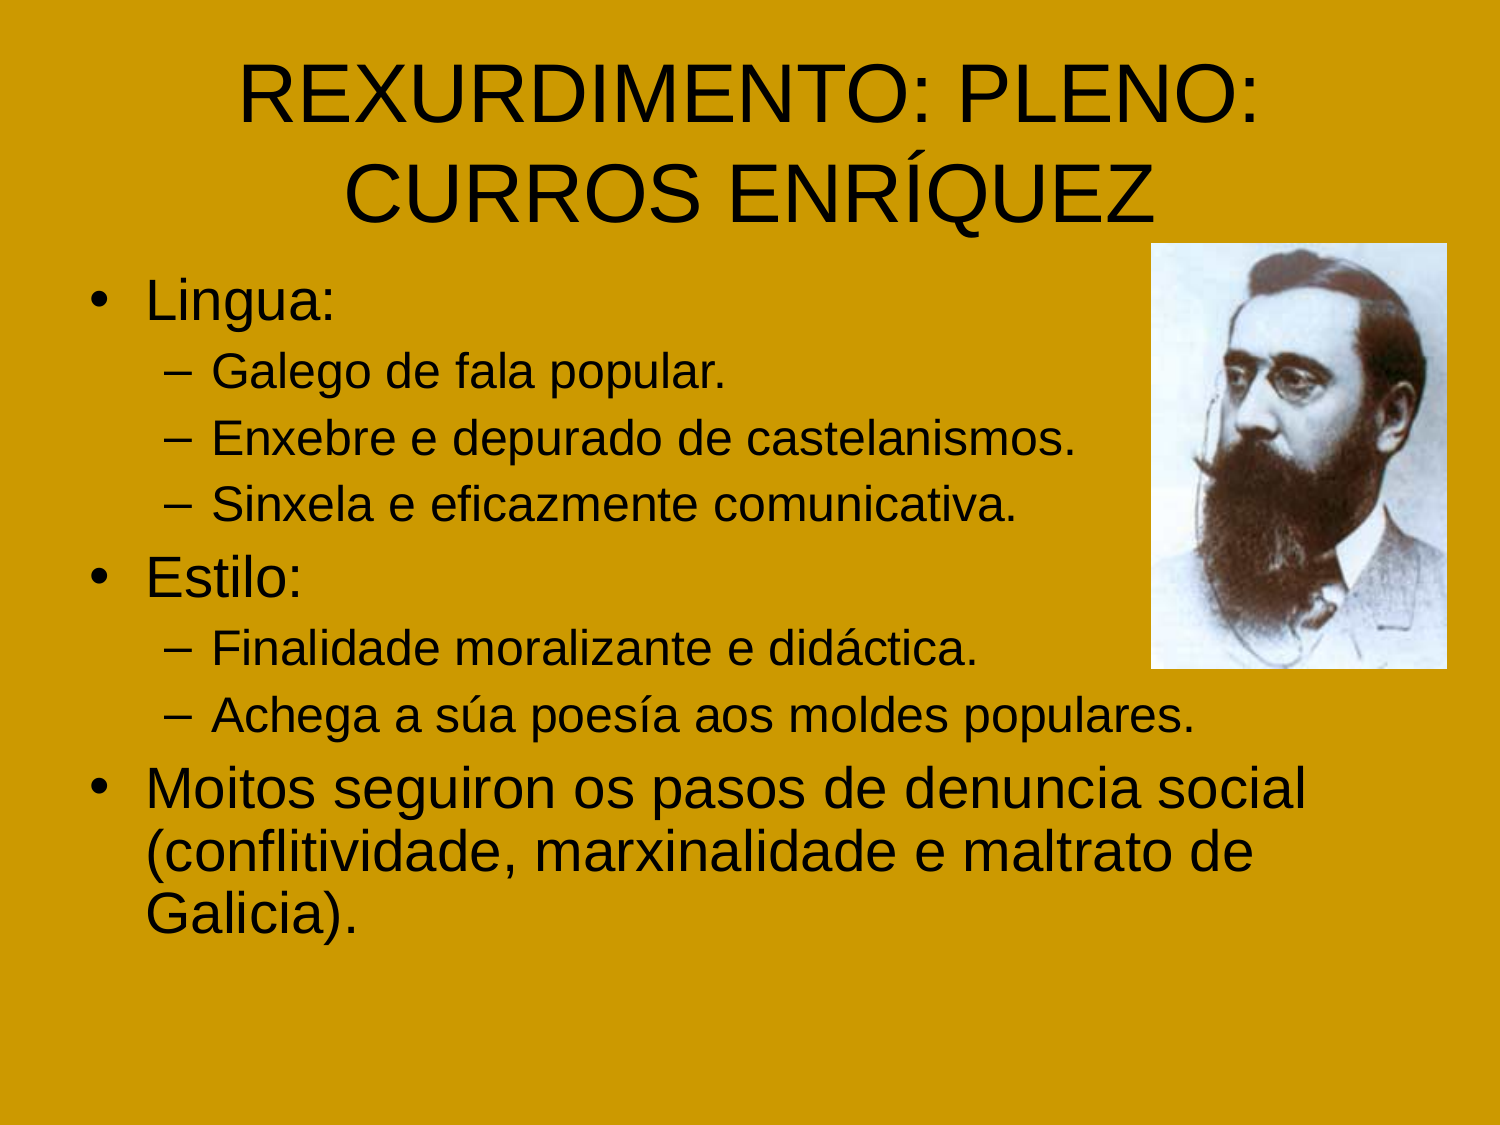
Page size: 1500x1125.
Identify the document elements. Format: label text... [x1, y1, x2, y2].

title REXURDIMENTO: PLENO: CURROS ENRÍQUEZ [74, 30, 1426, 247]
list Lingua: Galego de fala popular. Enxebre e depurado de castelanismos. Sinxela e eficazmente comunicativa. Estilo: Finalidade moralizante e didáctica. Achega a súa poesía aos moldes populares. Moitos seguiron os pasos de denuncia social (conflitividade, marxinalidade e maltrato de Galicia). [74, 262, 1426, 1006]
picture [1151, 243, 1448, 669]
